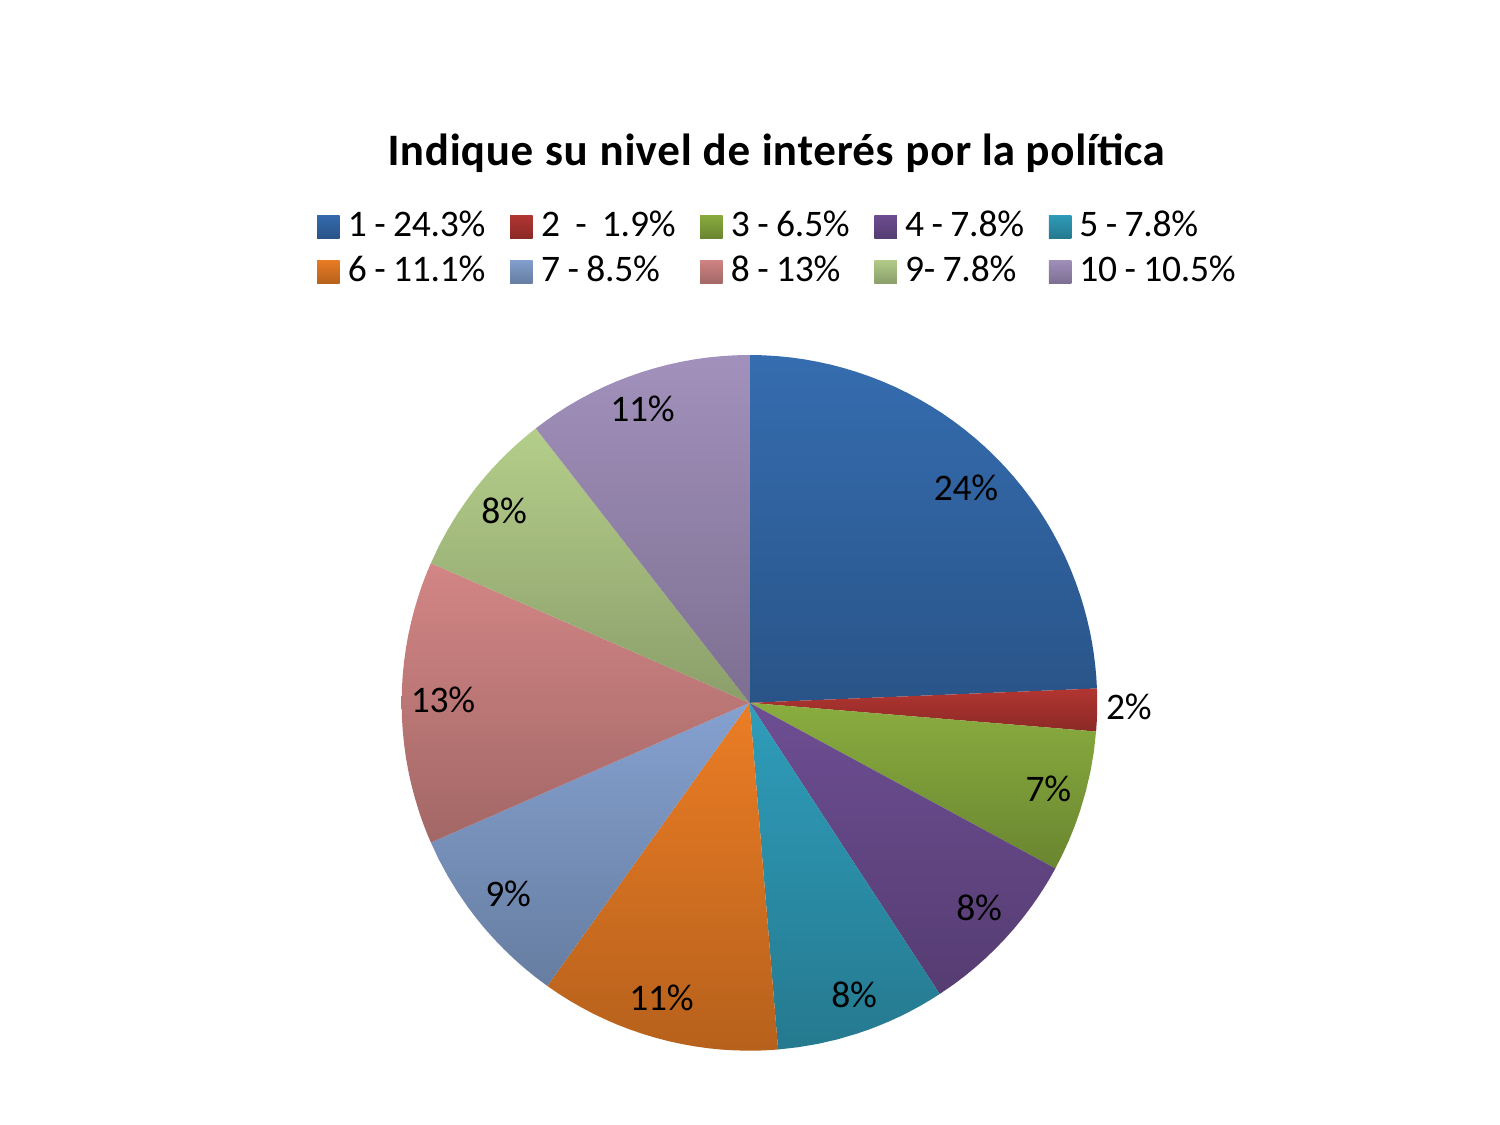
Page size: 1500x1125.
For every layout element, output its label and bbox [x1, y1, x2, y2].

chart [41, 89, 1500, 1071]
